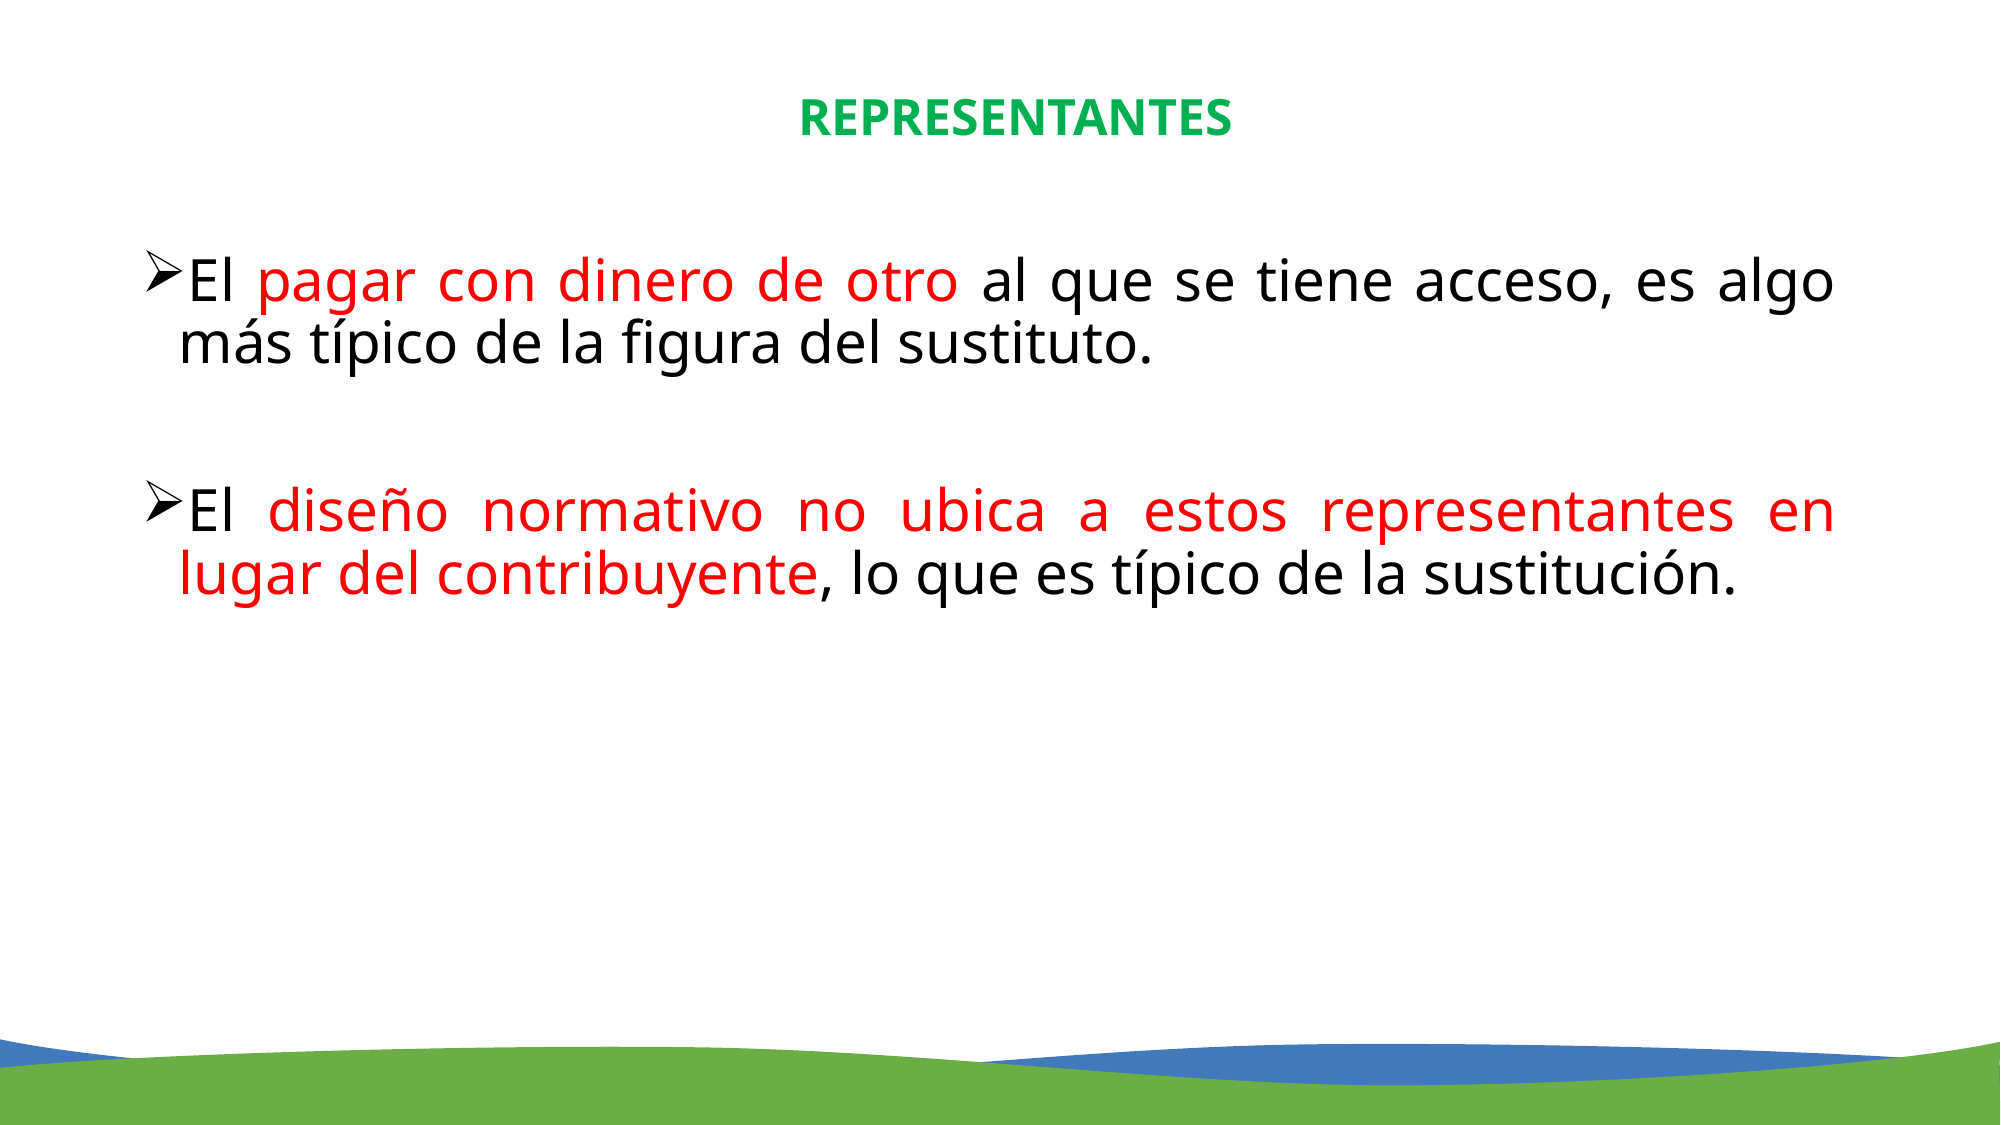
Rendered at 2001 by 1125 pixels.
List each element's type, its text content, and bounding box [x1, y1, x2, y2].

text_box El pagar con dinero de otro al que se tiene acceso, es algo más típico de la figura del sustituto. El diseño normativo no ubica a estos representantes en lugar del contribuyente, lo que es típico de la sustitución. [126, 243, 1852, 1025]
title REPRESENTANTES [550, 49, 1497, 191]
